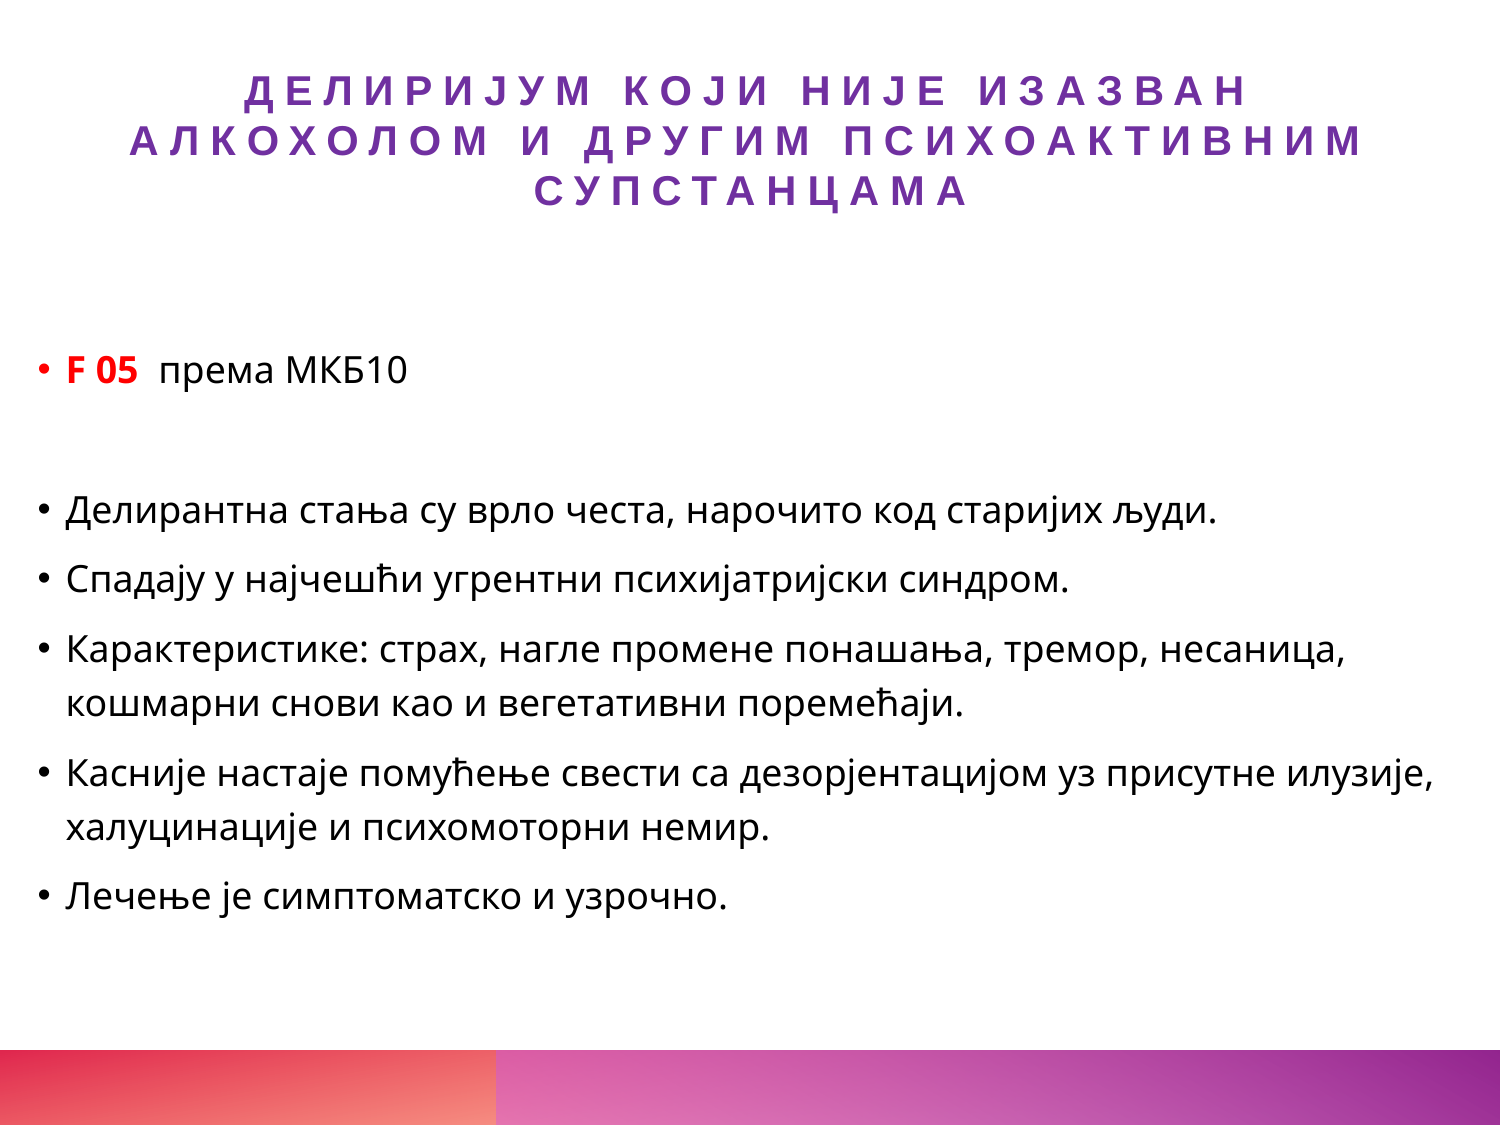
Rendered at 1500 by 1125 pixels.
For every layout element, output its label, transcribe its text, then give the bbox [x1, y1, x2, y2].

title Делиријум који није изазван алкохолом и другим психоактивним супстанцама [75, 26, 1425, 214]
list F 05 према МКБ10 Делирантна стања су врло честа, нарочито код старијих људи. Спадају у најчешћи угрентни психијатријски синдром. Карактеристике: страх, нагле промене понашања, тремор, несаница, кошмарни снови као и вегетативни поремећаји. Касније настаје помућење свести са дезорјентацијом уз присутне илузије, халуцинације и психомоторни немир. Лечење је симптоматско и узрочно. [37, 337, 1463, 1025]
